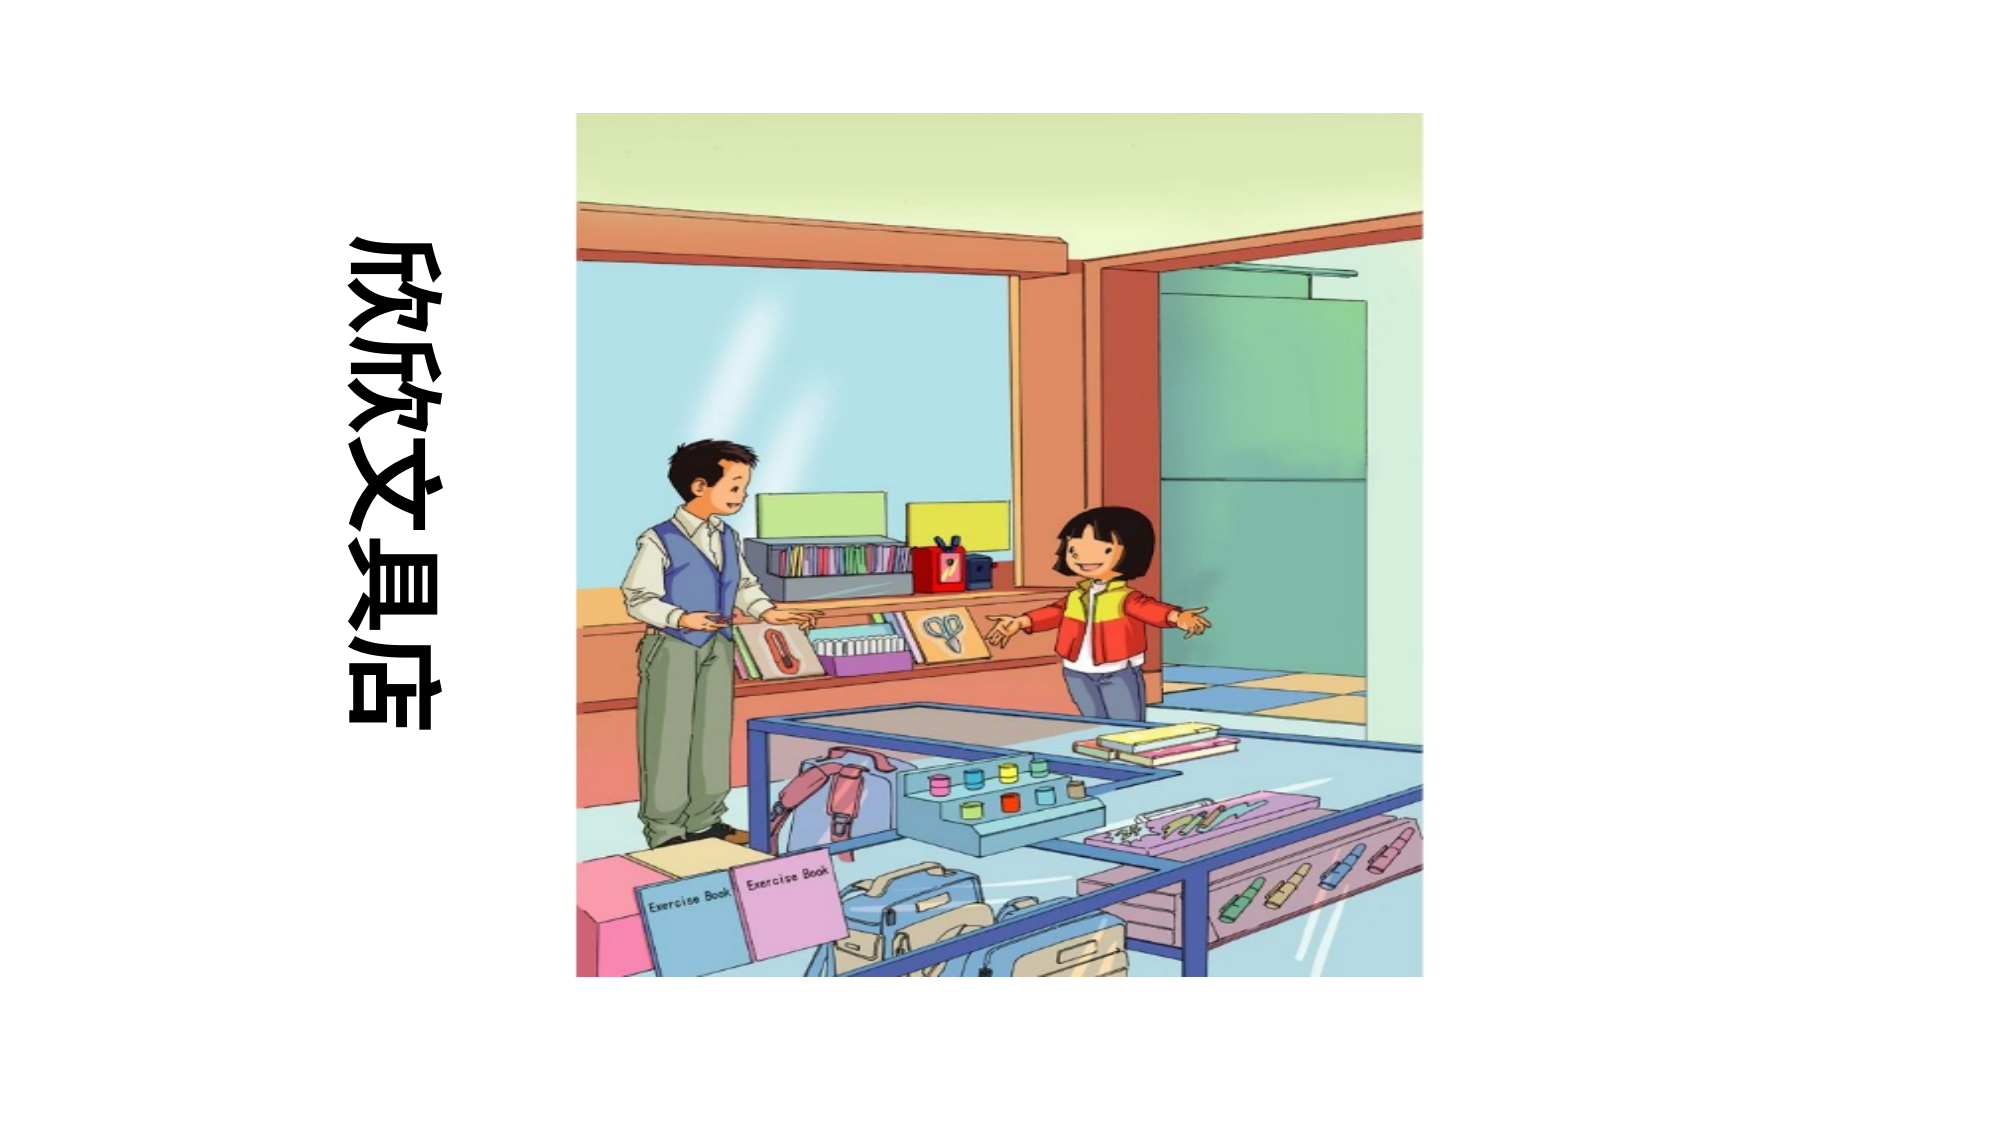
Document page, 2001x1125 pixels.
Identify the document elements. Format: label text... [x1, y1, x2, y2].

text_box 欣欣文具店 [313, 220, 456, 847]
picture [456, 113, 1508, 977]
